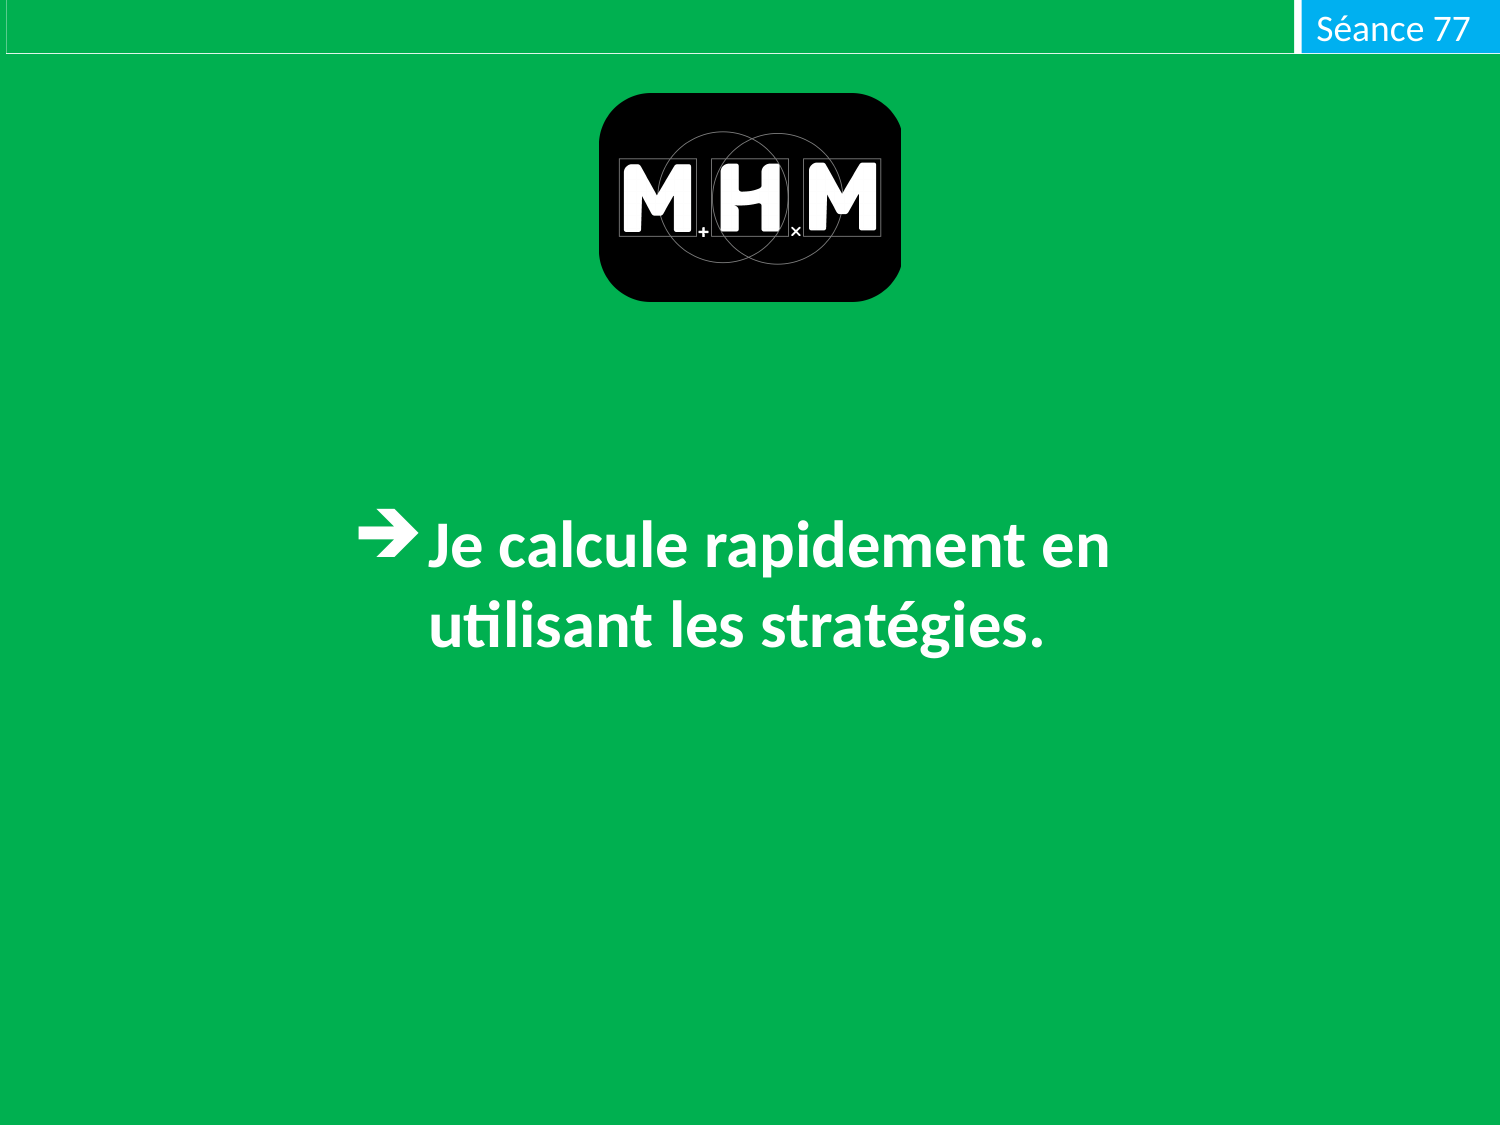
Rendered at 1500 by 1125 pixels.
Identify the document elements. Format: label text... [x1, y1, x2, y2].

picture [599, 93, 901, 302]
text_box Je calcule rapidement en utilisant les stratégies. [338, 493, 1162, 669]
text_box [0, 53, 1500, 1125]
